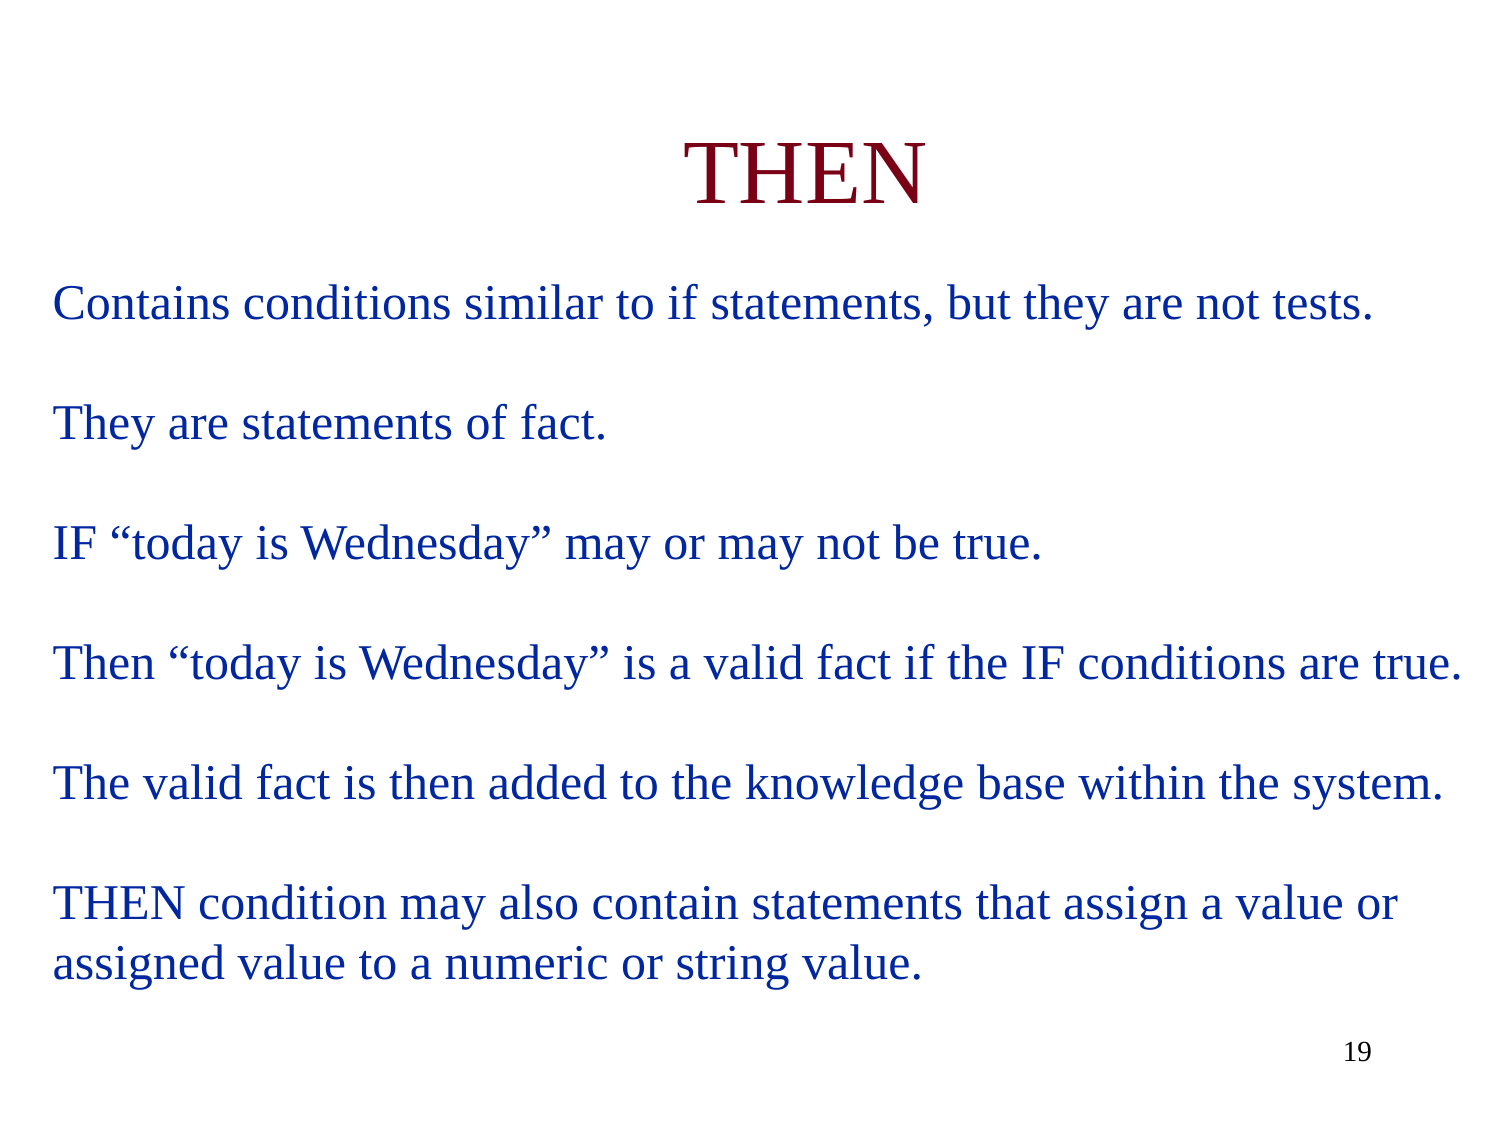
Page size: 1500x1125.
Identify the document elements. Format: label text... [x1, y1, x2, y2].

text_box Contains conditions similar to if statements, but they are not tests. They are statements of fact. IF “today is Wednesday” may or may not be true. Then “today is Wednesday” is a valid fact if the IF conditions are true. The valid fact is then added to the knowledge base within the system. THEN condition may also contain statements that assign a value or assigned value to a numeric or string value. [37, 262, 1479, 998]
slide_number 19 [1074, 1024, 1388, 1101]
title THEN [184, 72, 1427, 262]
